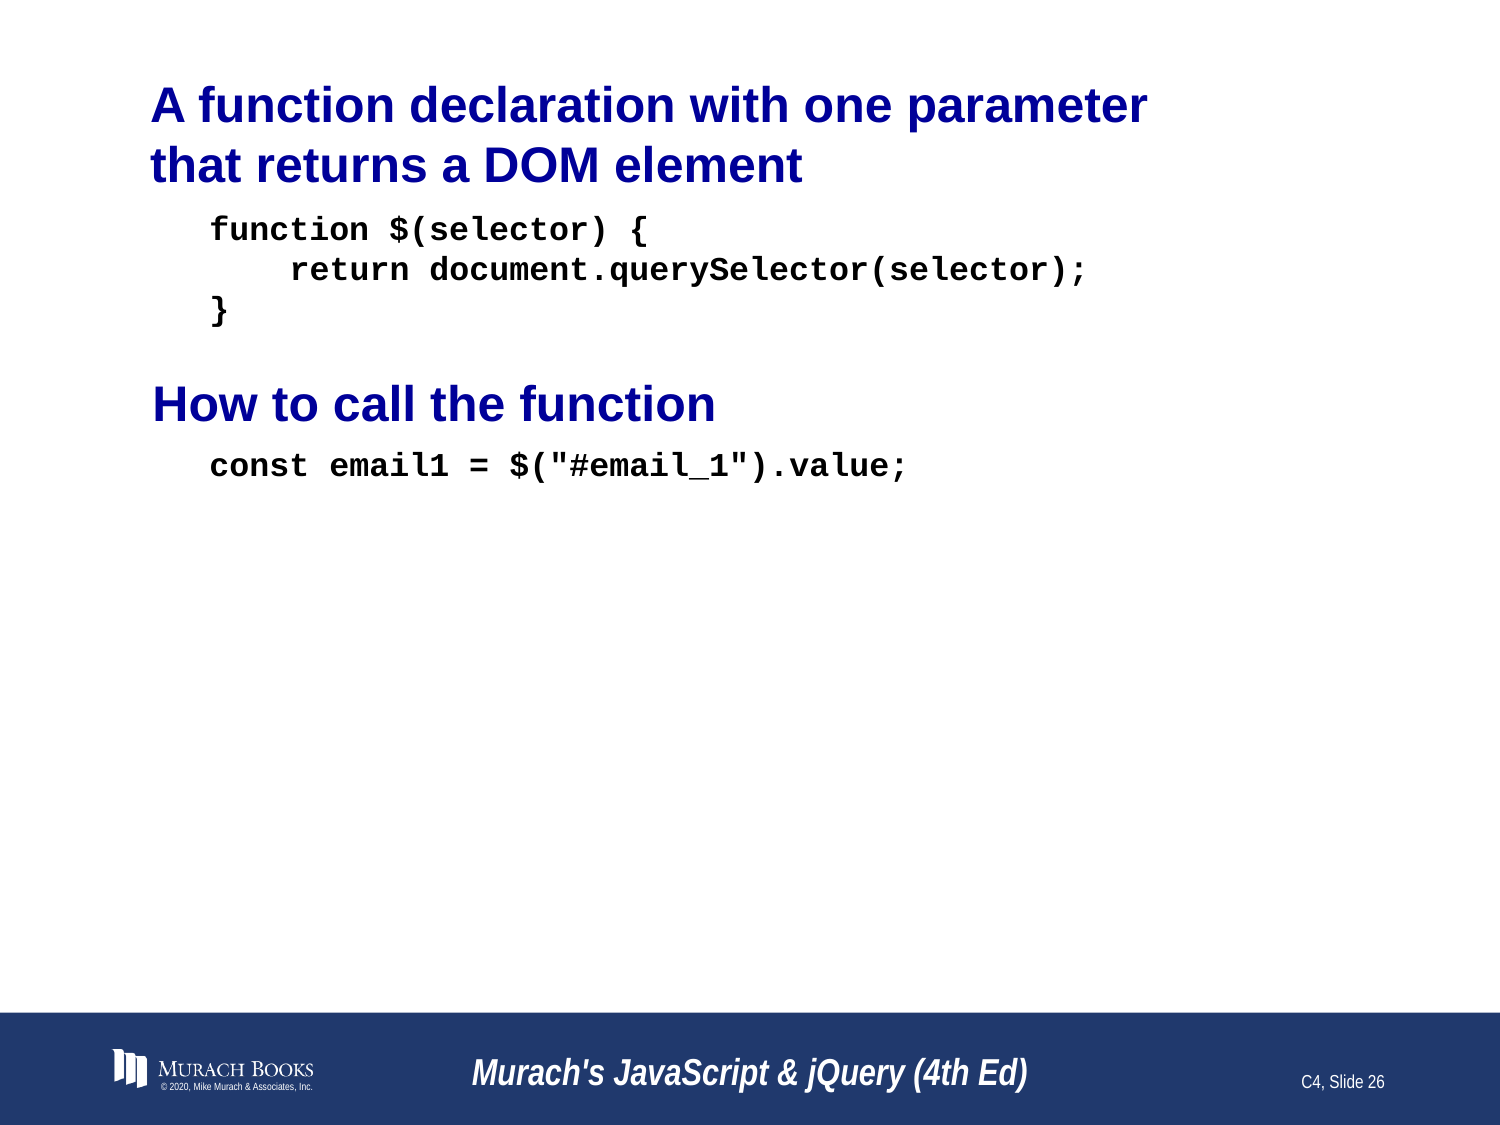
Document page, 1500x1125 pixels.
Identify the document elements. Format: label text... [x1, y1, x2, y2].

title A function declaration with one parameter that returns a DOM element [150, 72, 1350, 194]
slide_number Murach's JavaScript & jQuery (4th Ed) [463, 1025, 1050, 1100]
slide_number C4, Slide 26 [1087, 1025, 1400, 1100]
footer © 2020, Mike Murach & Associates, Inc. [12, 1025, 463, 1100]
list function $(selector) { return document.querySelector(selector); } How to call the function const email1 = $("#email_1").value; [137, 200, 1350, 1000]
